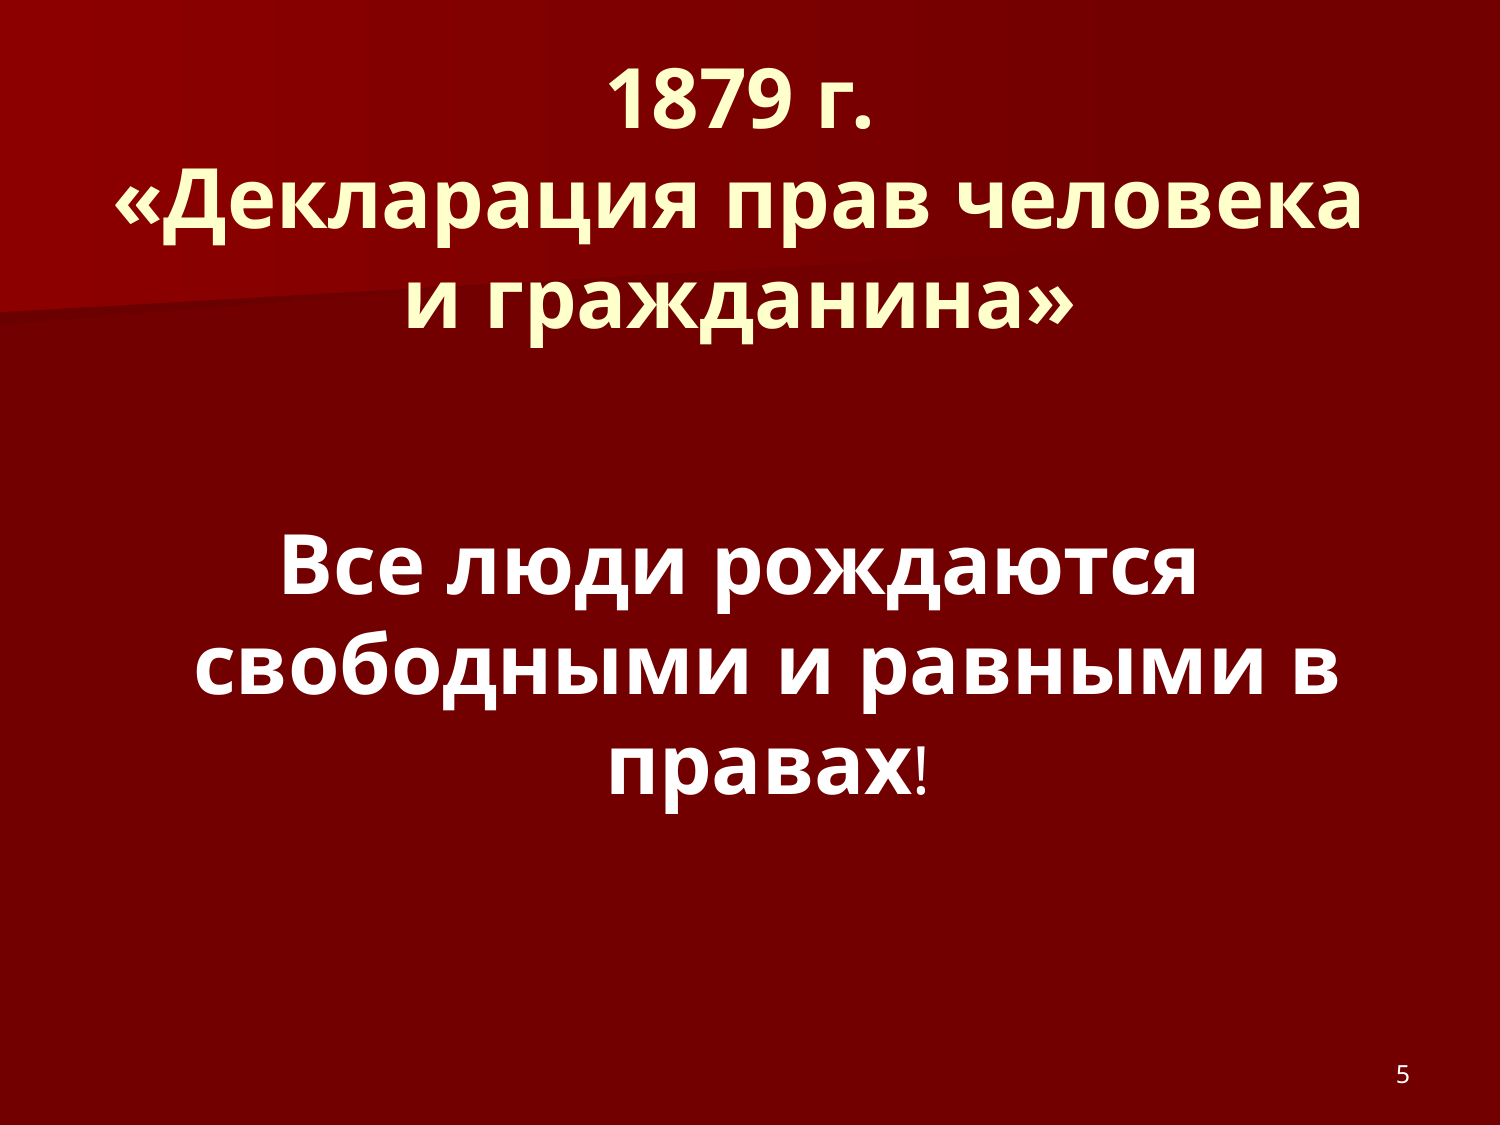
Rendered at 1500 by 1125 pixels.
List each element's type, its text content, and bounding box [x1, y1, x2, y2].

list Все люди рождаются свободными и равными в правах! [64, 503, 1416, 977]
title 1879 г. «Декларация прав человека и гражданина» [64, 54, 1416, 337]
slide_number 5 [1074, 1024, 1426, 1101]
